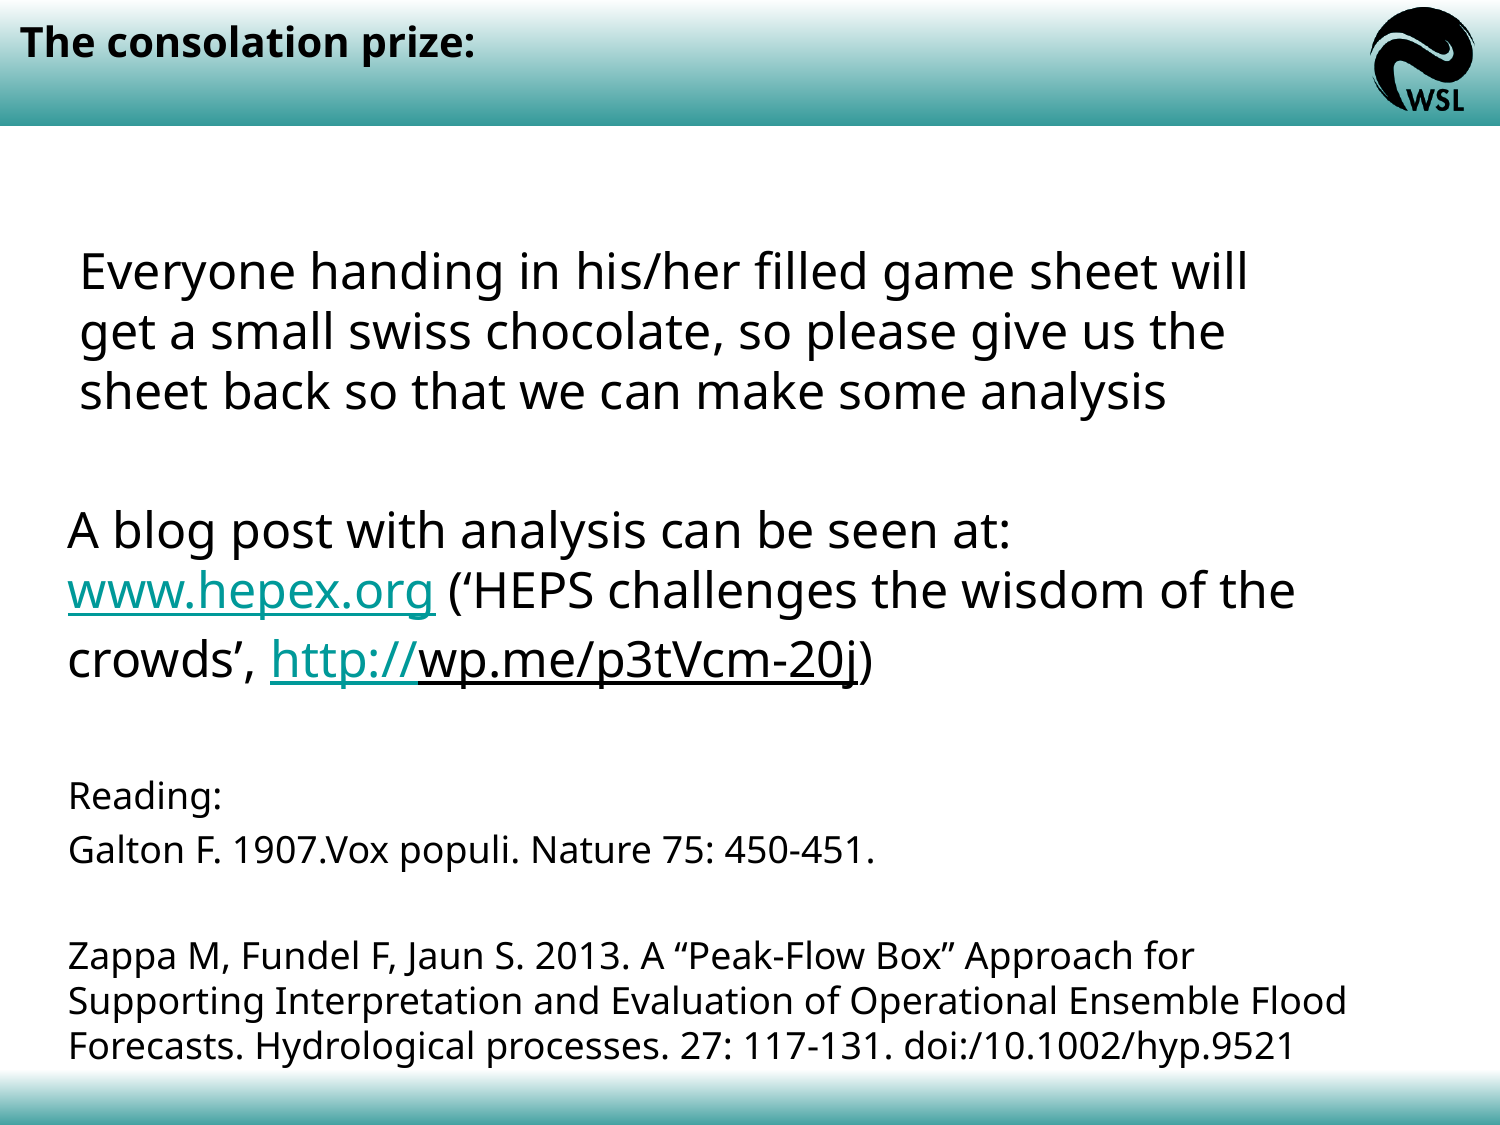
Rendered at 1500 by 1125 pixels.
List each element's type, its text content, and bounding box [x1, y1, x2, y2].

picture [1370, 7, 1475, 111]
text_box The consolation prize: [4, 8, 1282, 138]
text_box A blog post with analysis can be seen at: www.hepex.org (‘HEPS challenges the wisdom of the crowds’, http://wp.me/p3tVcm-20j) Reading: Galton F. 1907.Vox populi. Nature 75: 450-451. Zappa M, Fundel F, Jaun S. 2013. A “Peak-Flow Box” Approach for Supporting Interpretation and Evaluation of Operational Ensemble Flood Forecasts. Hydrological processes. 27: 117-131. doi:/10.1002/hyp.9521 [53, 491, 1400, 1075]
text_box Everyone handing in his/her filled game sheet will get a small swiss chocolate, so please give us the sheet back so that we can make some analysis [64, 231, 1270, 427]
